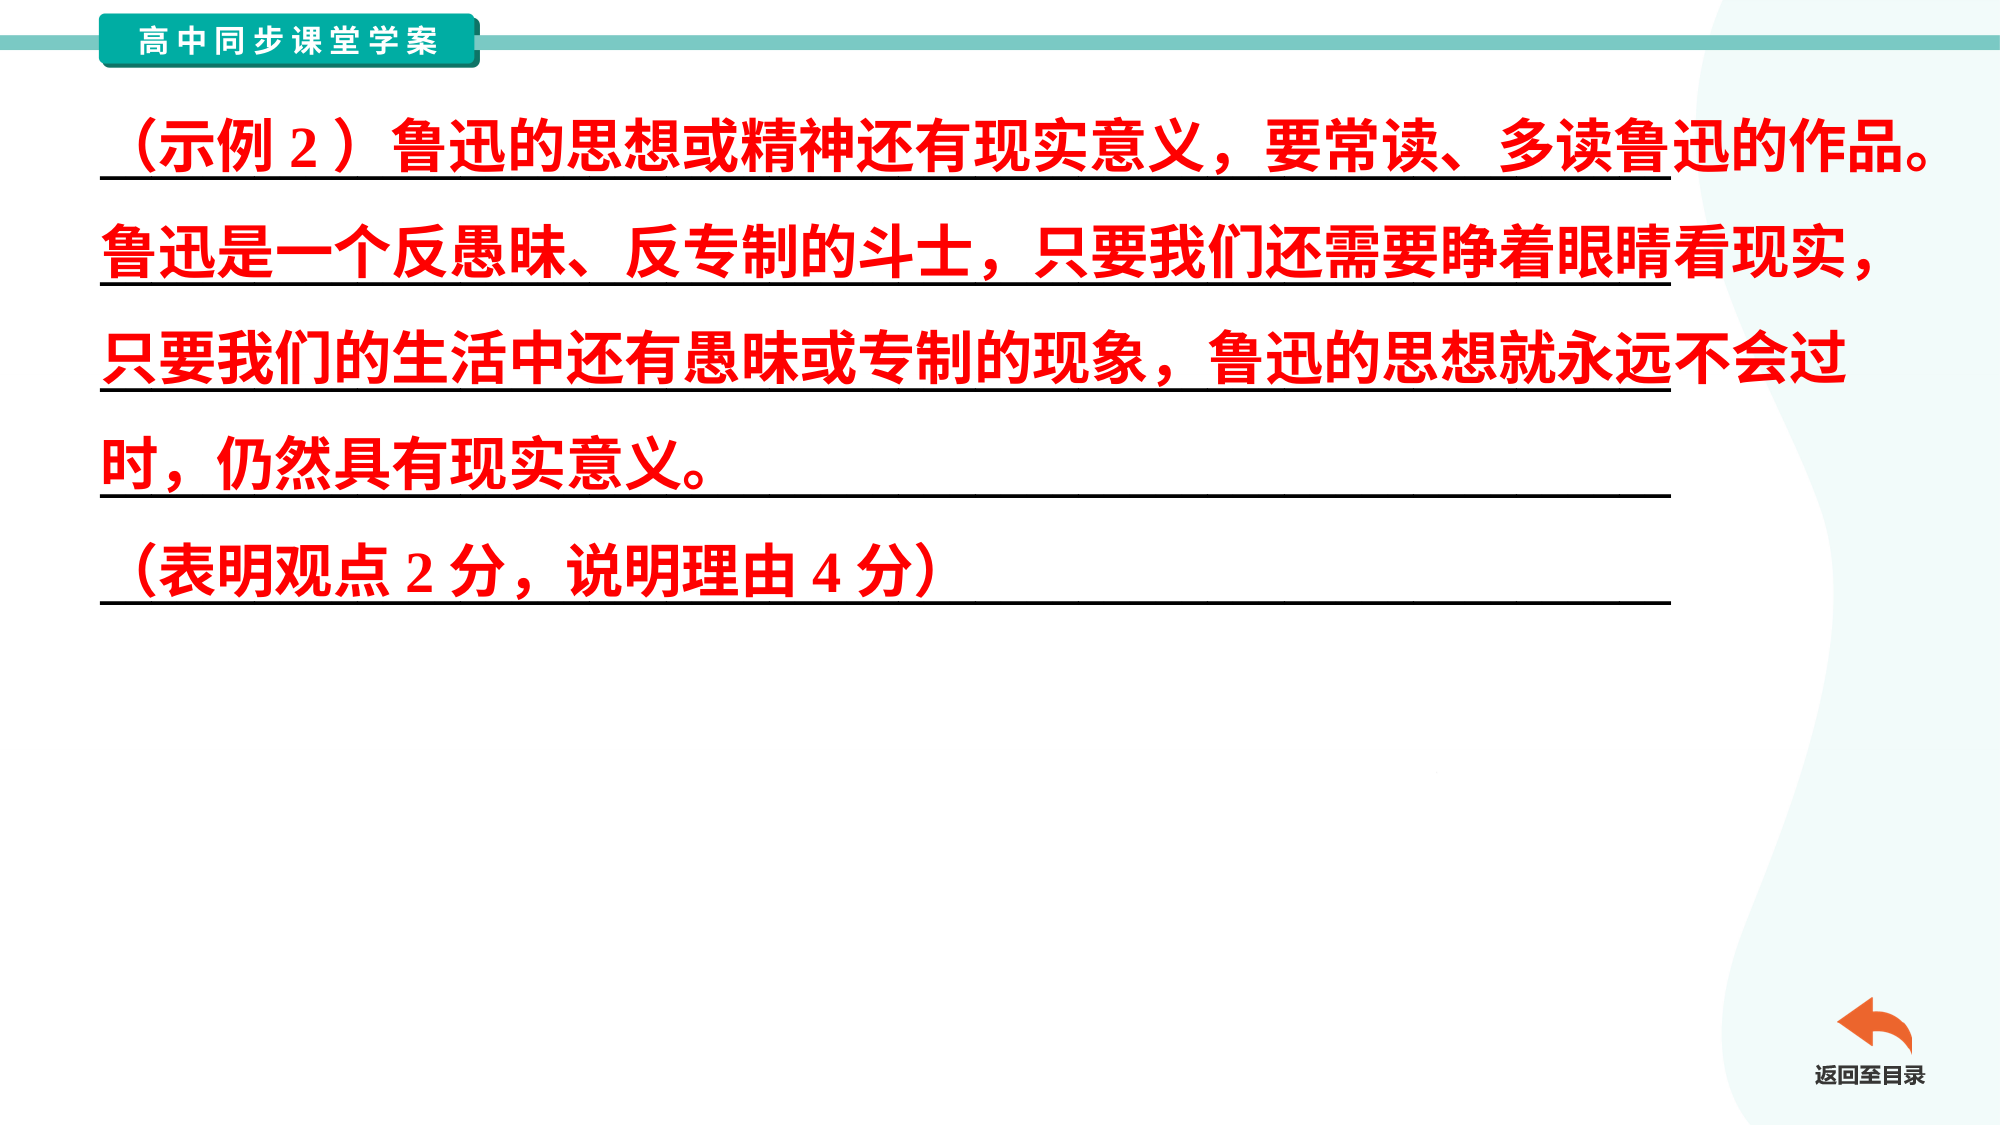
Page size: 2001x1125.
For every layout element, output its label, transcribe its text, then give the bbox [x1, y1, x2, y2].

text_box （示例2）鲁迅的思想或精神还有现实意义，要常读、多读鲁迅的作品。 鲁迅是一个反愚昧、反专制的斗士，只要我们还需要睁着眼睛看现实， 只要我们的生活中还有愚昧或专制的现象，鲁迅的思想就永远不会过 时，仍然具有现实意义。 （表明观点2分，说明理由4分） [100, 72, 1899, 604]
picture [0, 0, 2000, 1125]
text_box _____________________________________________________________ _____________________________________________________________ _____________________________________________________________ _____________________________________________________________ _____________________________________________________________ [100, 604, 1899, 608]
